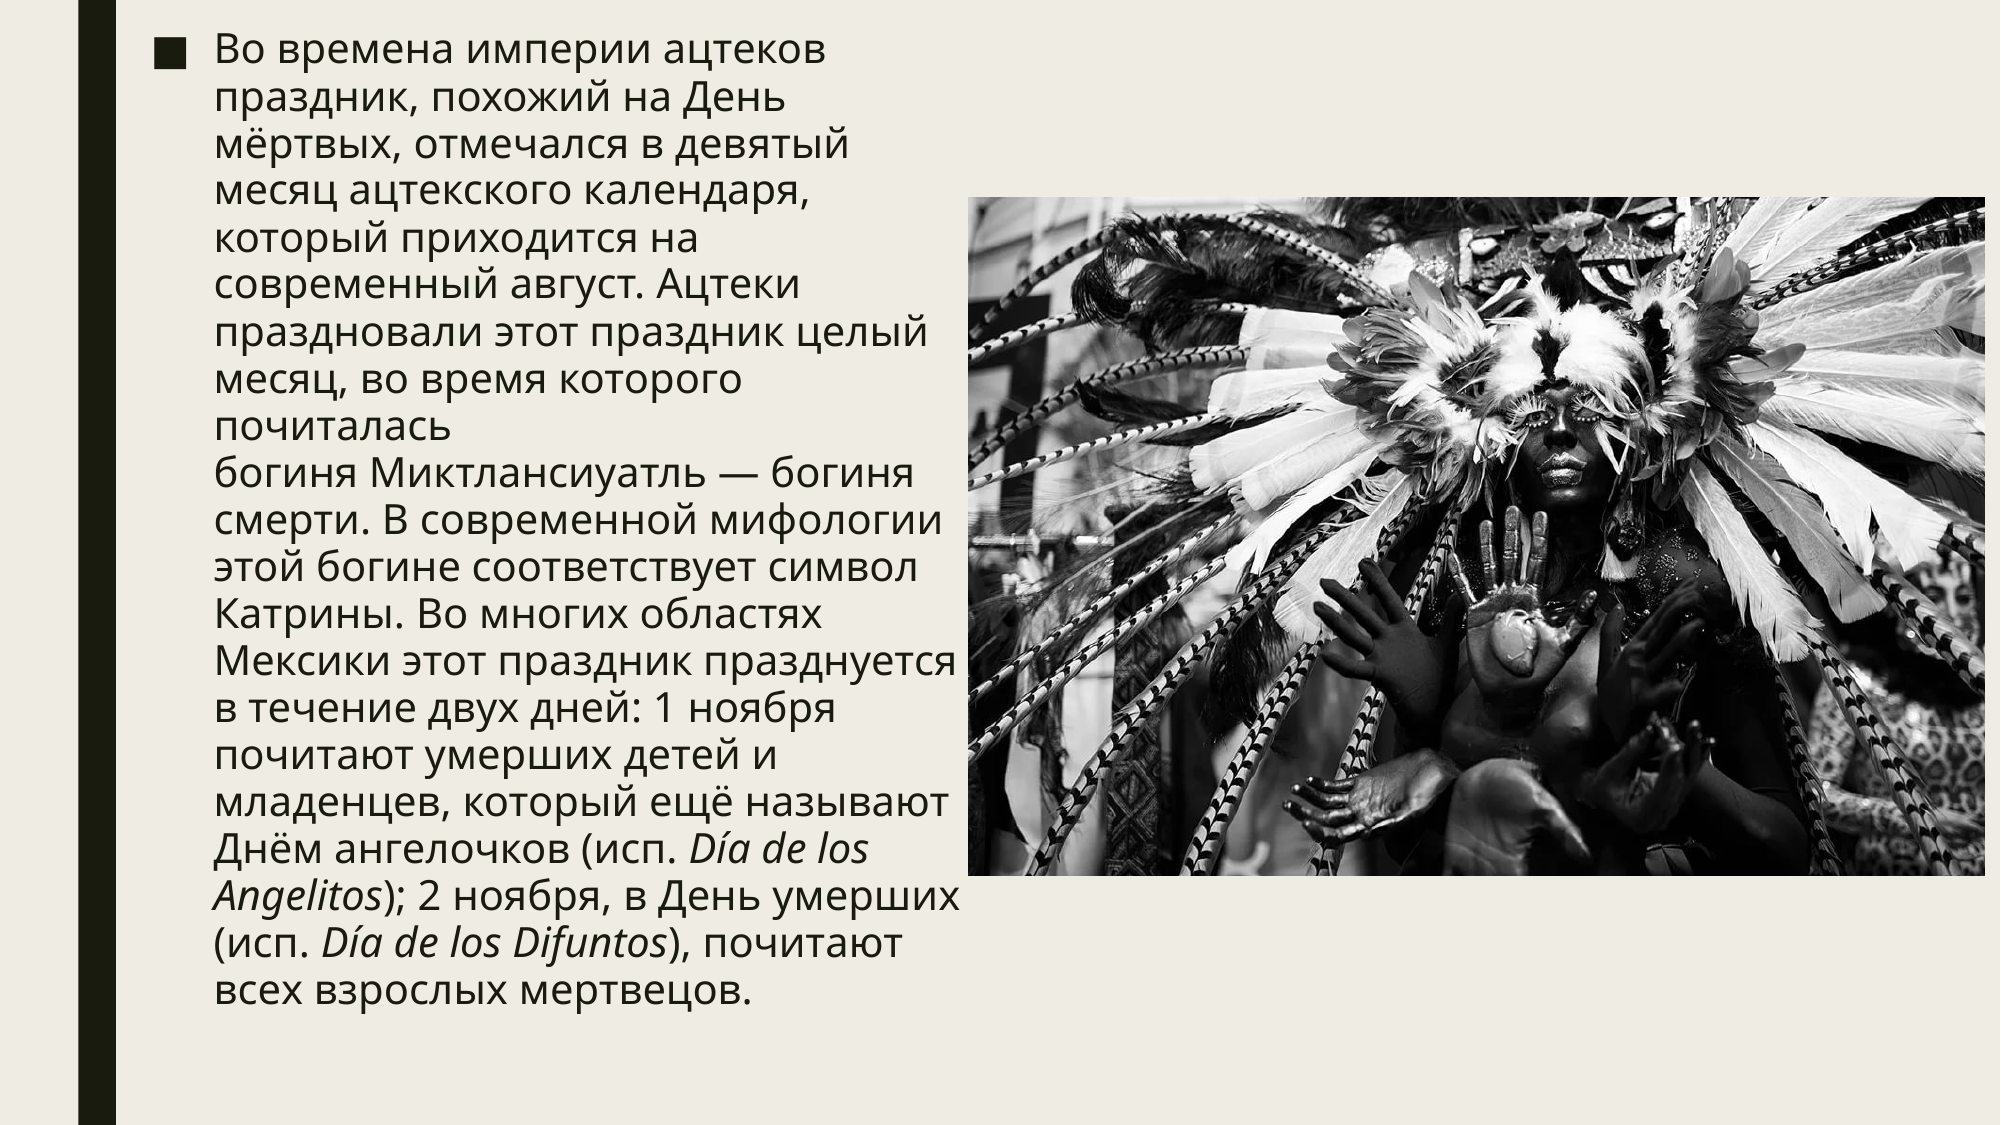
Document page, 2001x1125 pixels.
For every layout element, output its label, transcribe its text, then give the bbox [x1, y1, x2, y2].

picture [968, 197, 1985, 876]
list Во времена империи ацтеков праздник, похожий на День мёртвых, отмечался в девятый месяц ацтекского календаря, который приходится на современный август. Ацтеки праздновали этот праздник целый месяц, во время которого почиталась богиня Миктлансиуатль — богиня смерти. В современной мифологии этой богине соответствует символ Катрины. Во многих областях Мексики этот праздник празднуется в течение двух дней: 1 ноября почитают умерших детей и младенцев, который ещё называют Днём ангелочков (исп. Día de los Angelitos); 2 ноября, в День умерших (исп. Día de los Difuntos), почитают всех взрослых мертвецов. [135, 18, 982, 1111]
